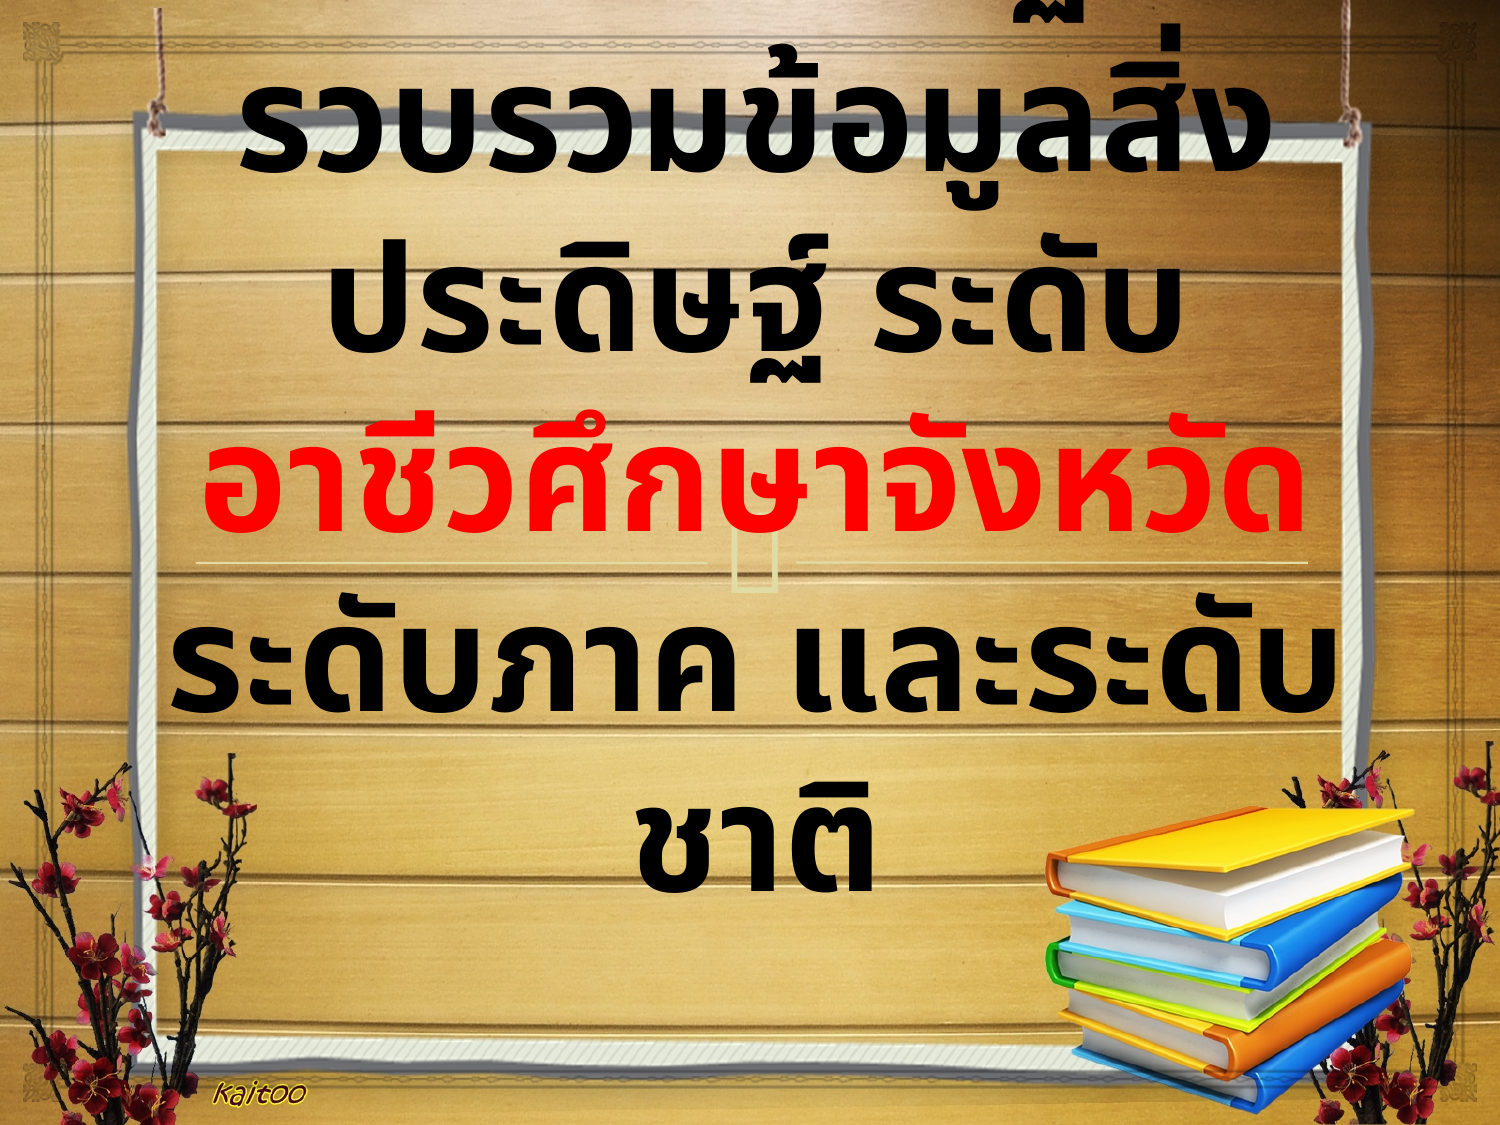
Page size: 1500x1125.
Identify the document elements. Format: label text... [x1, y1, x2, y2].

picture [0, 0, 1500, 1125]
title การเก็บหลักฐานรวบรวมข้อมูลสิ่งประดิษฐ์ ระดับอาชีวศึกษาจังหวัด ระดับภาค และระดับชาติ [135, 90, 1377, 929]
